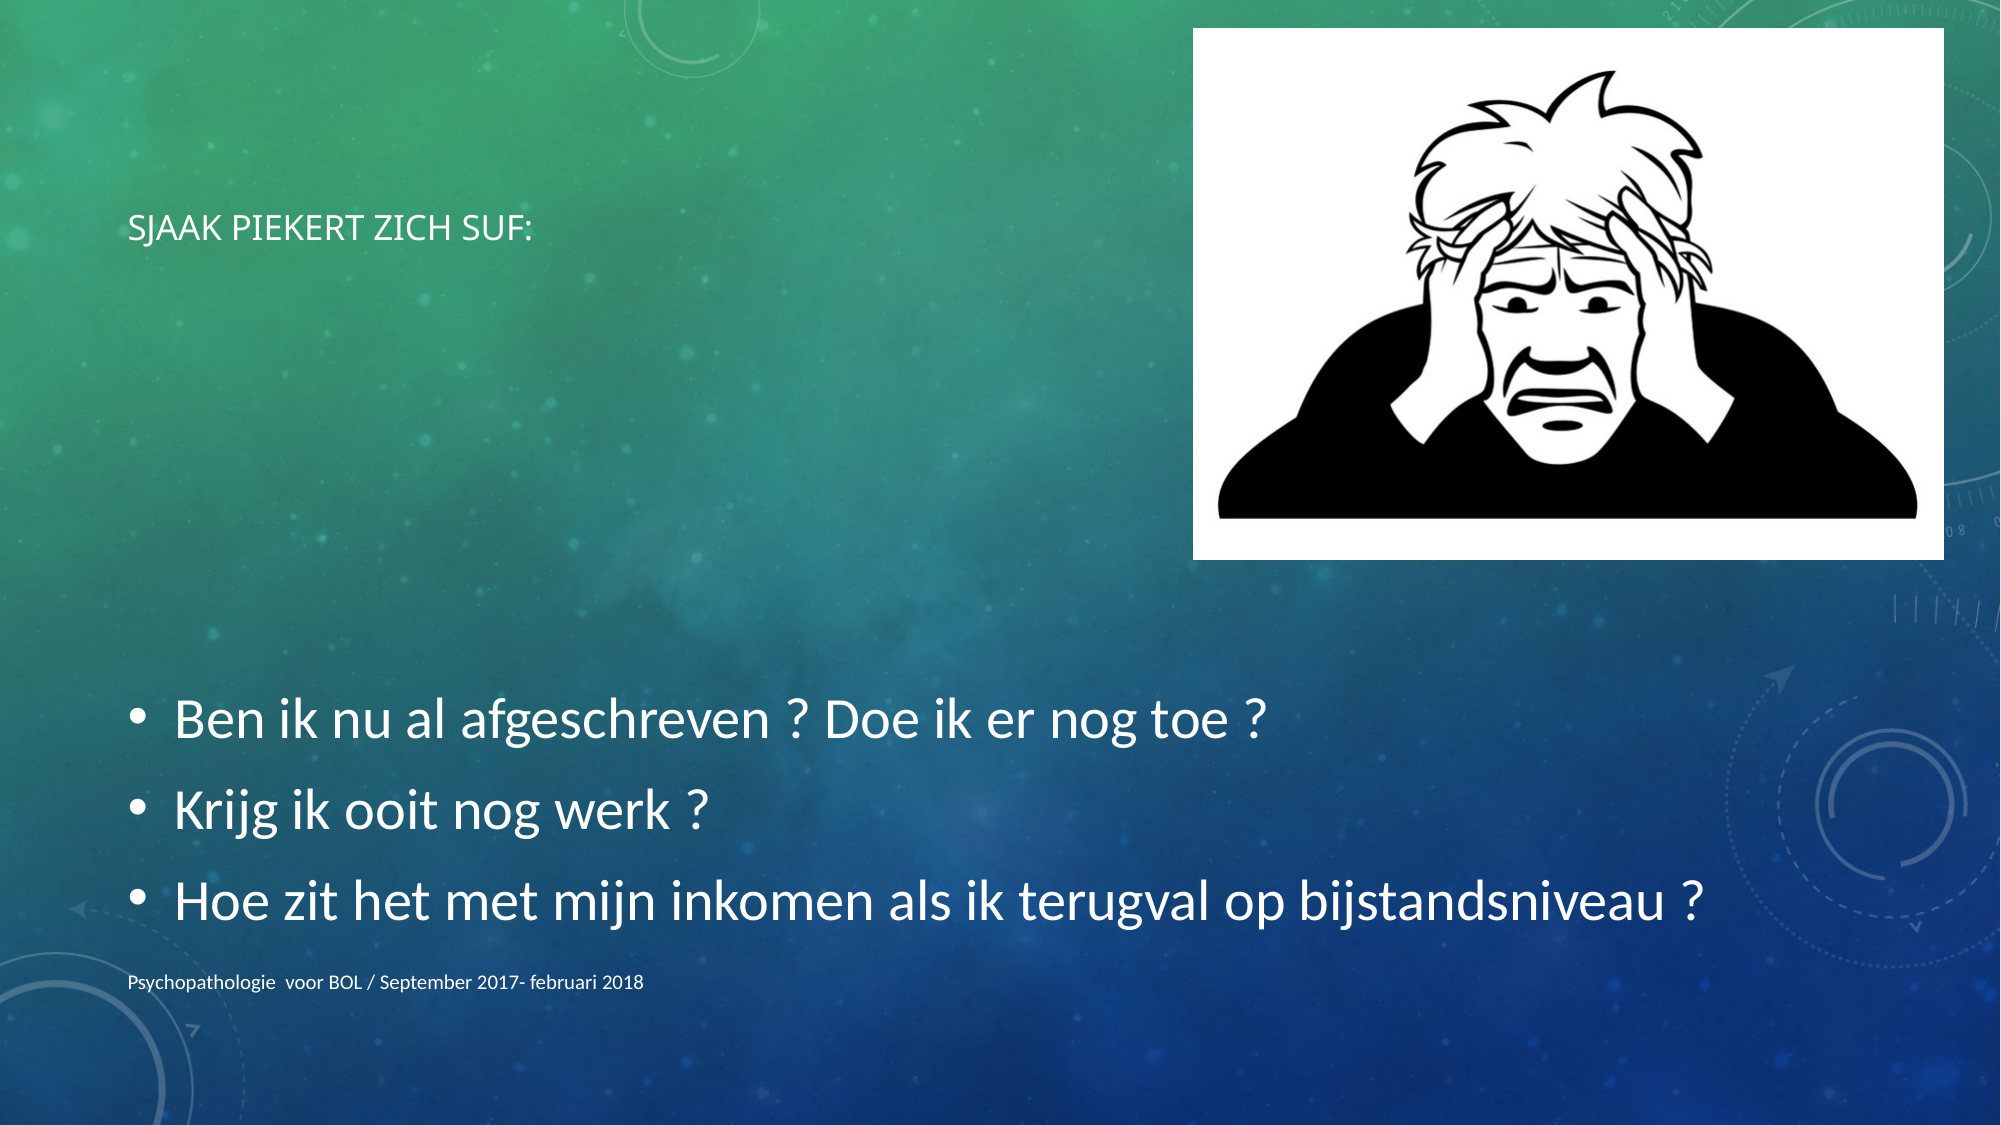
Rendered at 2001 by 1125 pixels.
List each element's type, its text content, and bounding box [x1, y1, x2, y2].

list Ben ik nu al afgeschreven ? Doe ik er nog toe ? Krijg ik ooit nog werk ? Hoe zit het met mijn inkomen als ik terugval op bijstandsniveau ? [112, 606, 1775, 967]
footer Psychopathologie voor BOL / September 2017- februari 2018 [112, 963, 1397, 1025]
picture [0, 0, 2001, 1125]
title Sjaak piekert zich suf: [112, 99, 1187, 339]
